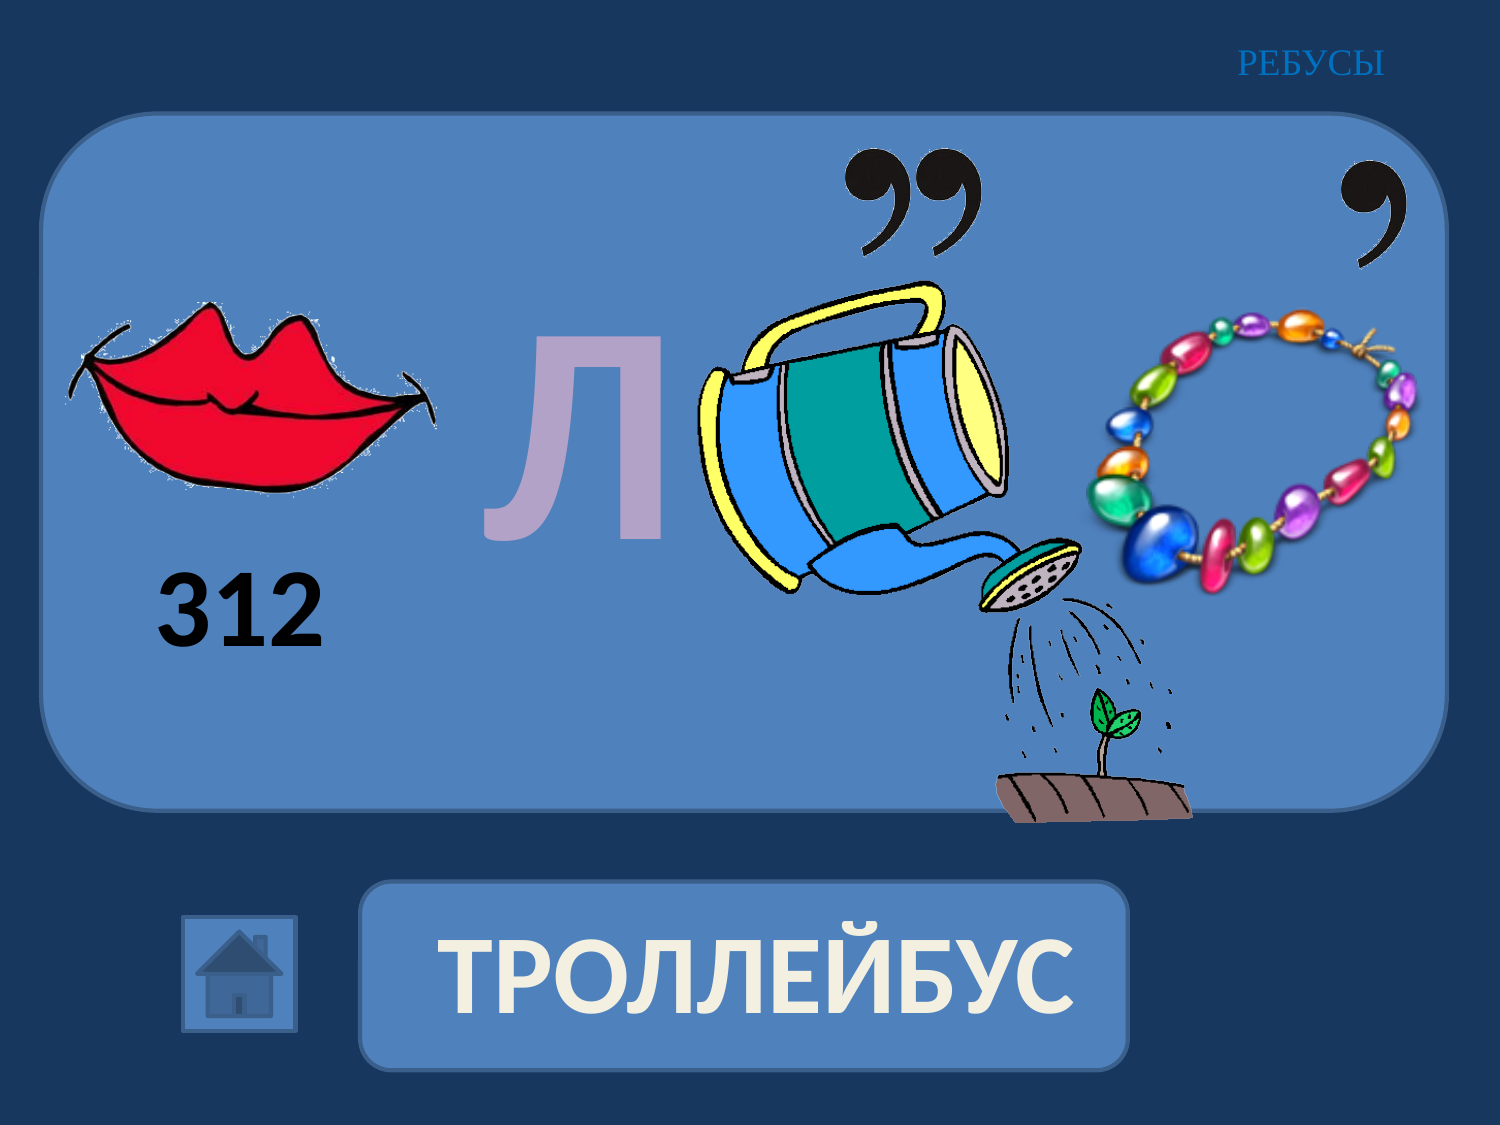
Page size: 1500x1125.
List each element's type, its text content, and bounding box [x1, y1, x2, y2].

text_box Л [466, 219, 656, 610]
text_box [38, 111, 1449, 813]
picture [844, 148, 911, 260]
text_box 312 [100, 527, 379, 677]
picture [64, 302, 437, 504]
text_box ТРОЛЛЕЙБУС [422, 893, 1091, 1043]
picture [690, 160, 1445, 823]
text_box [181, 915, 298, 1033]
text_box РЕБУСЫ [1222, 30, 1500, 91]
text_box [357, 879, 1130, 1073]
picture [915, 148, 982, 260]
